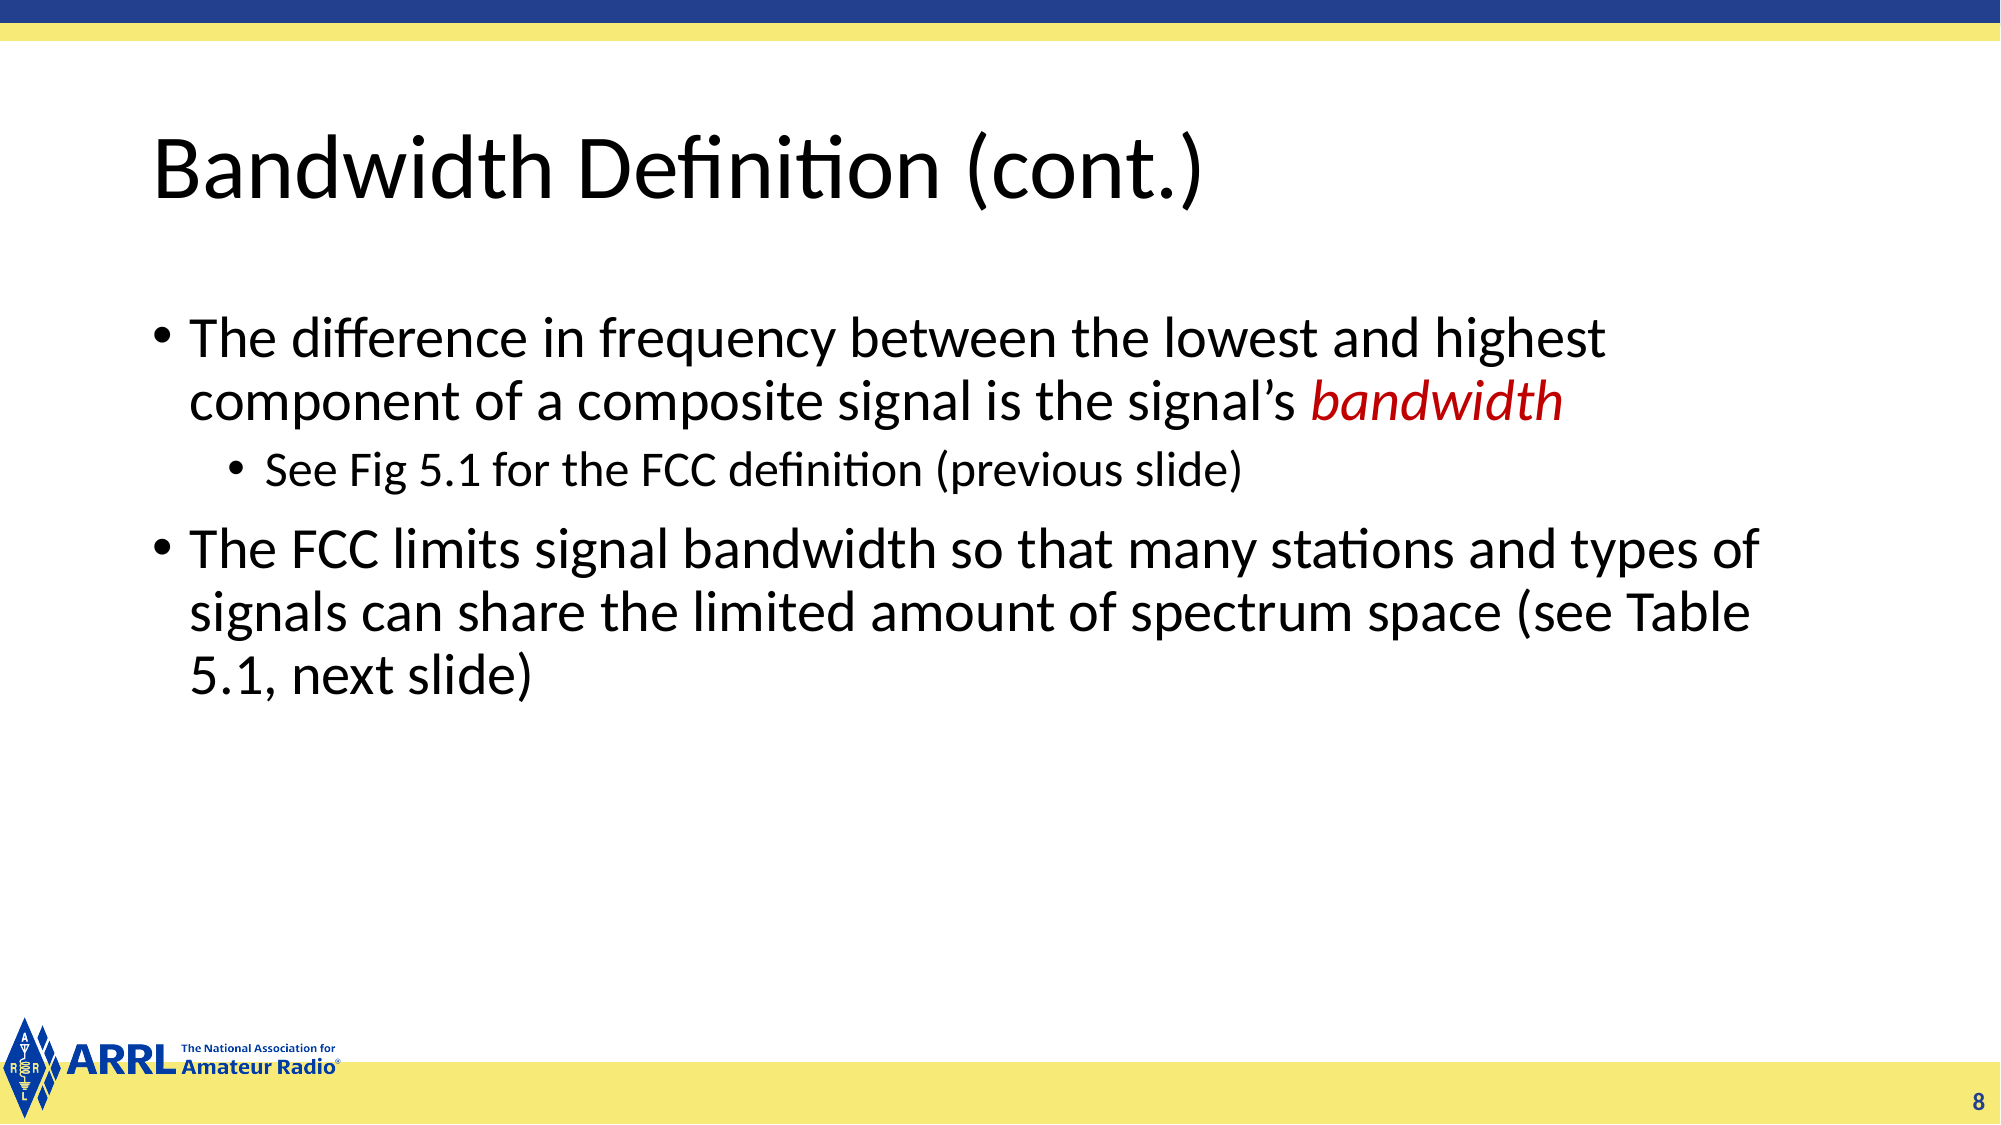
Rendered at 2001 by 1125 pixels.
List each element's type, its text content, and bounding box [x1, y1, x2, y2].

picture [1, 1015, 342, 1121]
list The difference in frequency between the lowest and highest component of a composite signal is the signal’s bandwidth See Fig 5.1 for the FCC definition (previous slide) The FCC limits signal bandwidth so that many stations and types of signals can share the limited amount of spectrum space (see Table 5.1, next slide) [137, 299, 1863, 1014]
title Bandwidth Definition (cont.) [137, 59, 1863, 278]
